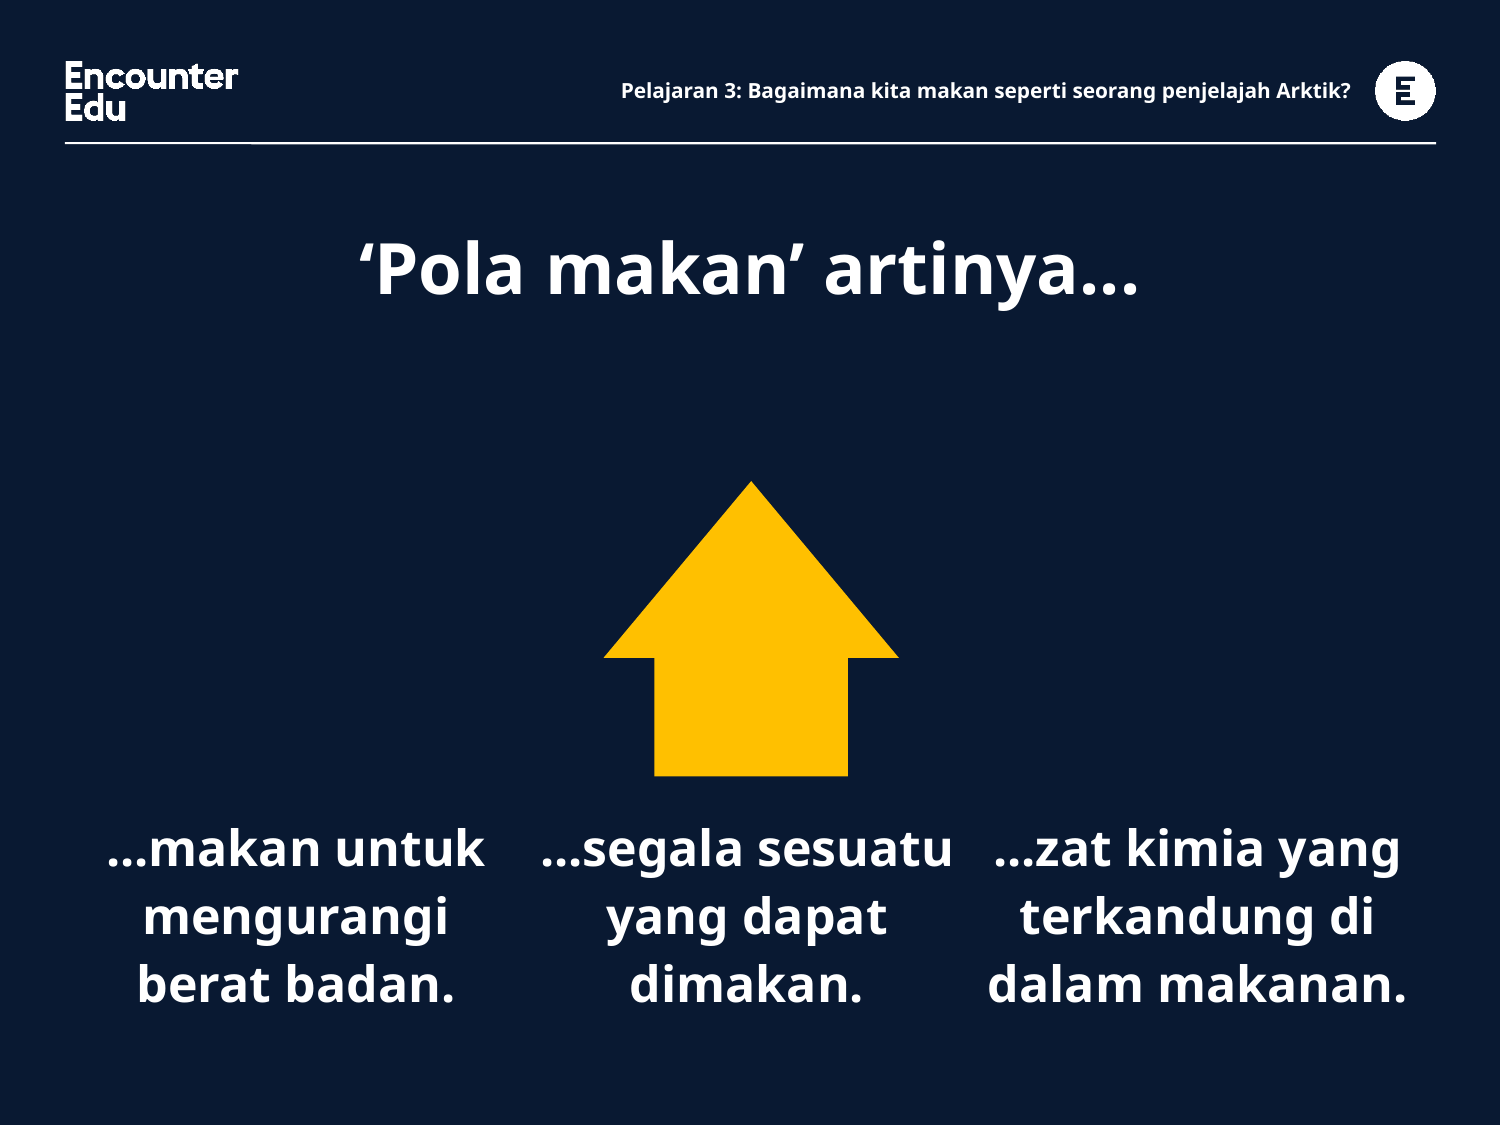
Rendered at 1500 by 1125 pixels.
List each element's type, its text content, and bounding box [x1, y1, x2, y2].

table_header ...segala sesuatu yang dapat dimakan. [522, 805, 972, 1020]
picture [1373, 59, 1437, 122]
text_box [601, 478, 901, 779]
text_box ‘Pola makan’ artinya... [73, 215, 1427, 316]
picture [61, 59, 243, 122]
title Pelajaran 3: Bagaimana kita makan seperti seorang penjelajah Arktik? [558, 71, 1359, 113]
table_header ...zat kimia yang terkandung di dalam makanan. [972, 805, 1423, 1020]
table_header ...makan untuk mengurangi berat badan. [71, 805, 522, 1020]
